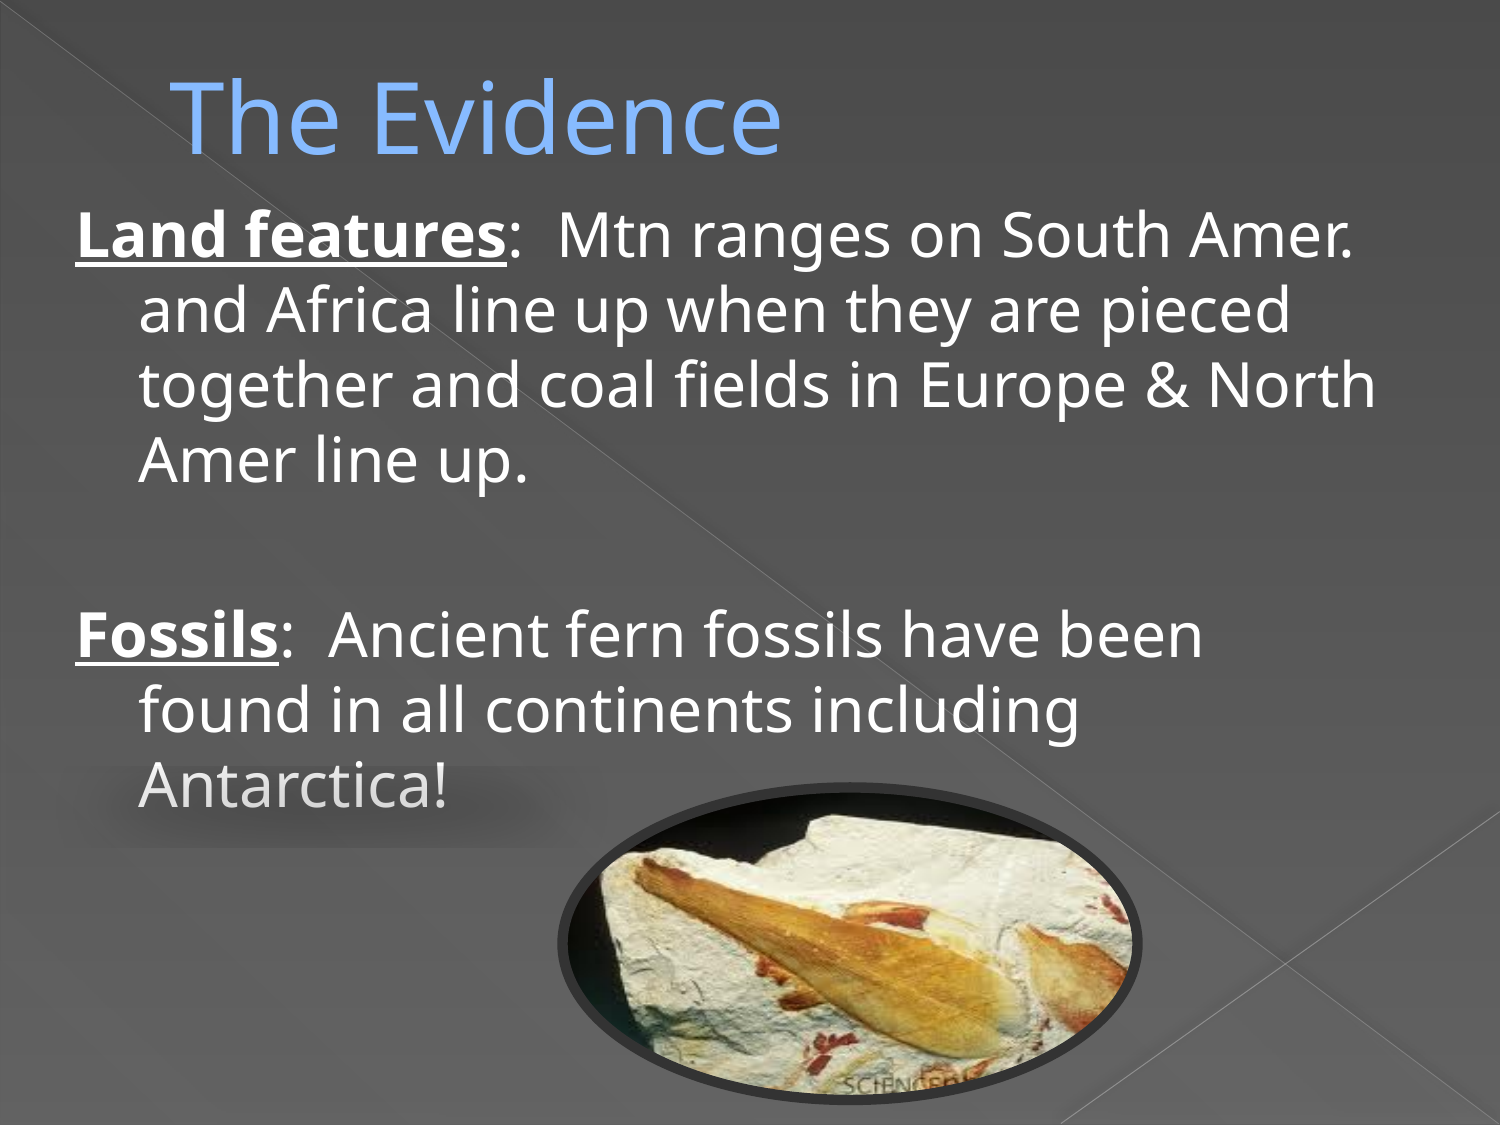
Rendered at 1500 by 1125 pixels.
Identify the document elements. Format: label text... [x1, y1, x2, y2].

title The Evidence [75, 0, 1425, 230]
picture [562, 787, 1138, 1101]
list Land features: Mtn ranges on South Amer. and Africa line up when they are pieced together and coal fields in Europe & North Amer line up. Fossils: Ancient fern fossils have been found in all continents including Antarctica! [50, 187, 1400, 938]
